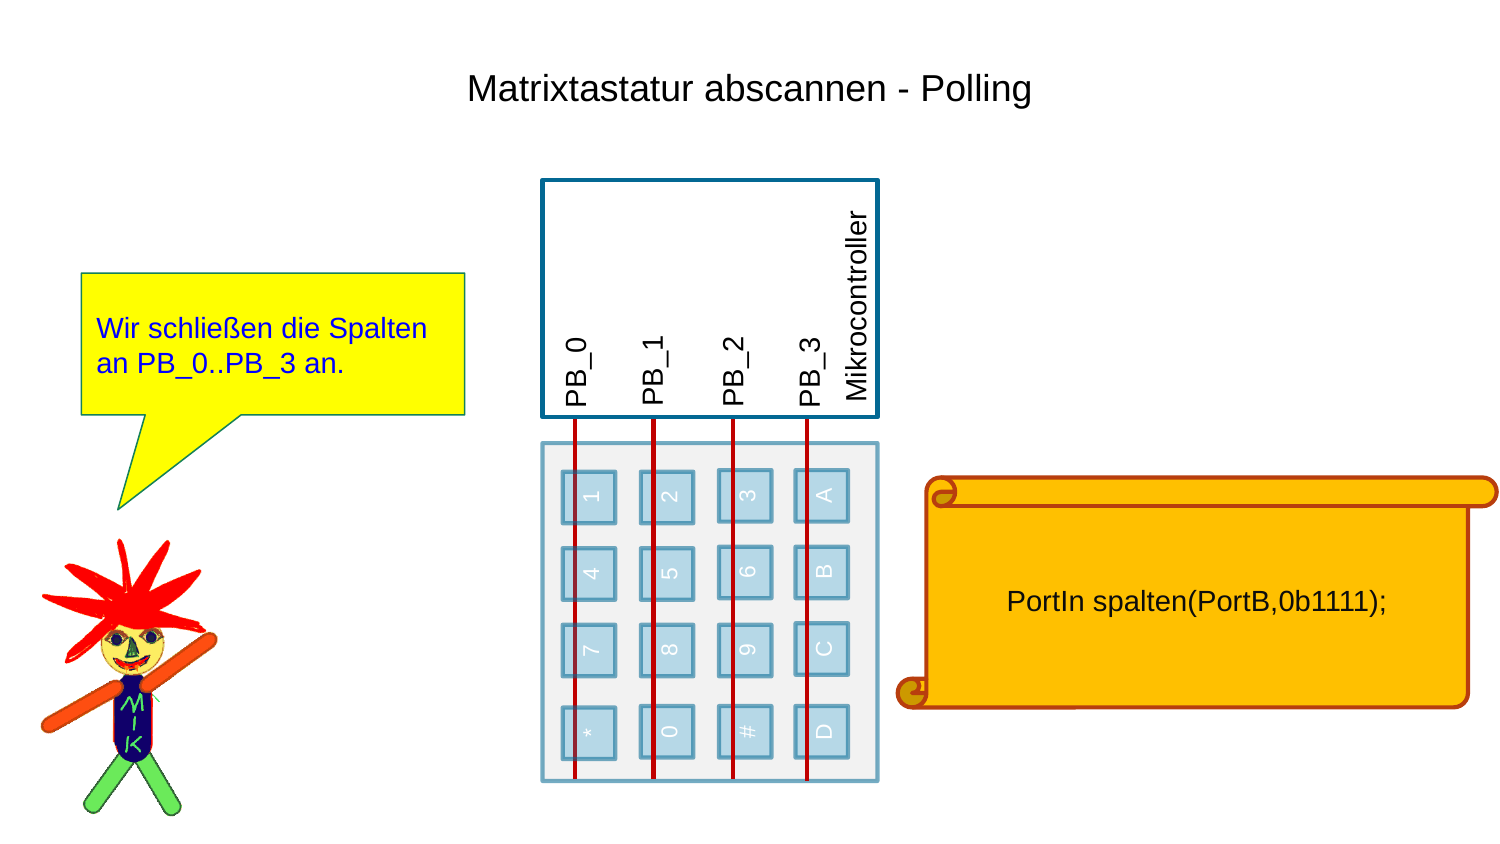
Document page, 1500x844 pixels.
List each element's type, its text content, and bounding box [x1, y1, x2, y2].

text_box Wir schließen die Spalten an PB_0..PB_3 an. [81, 273, 465, 510]
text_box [410, 311, 1013, 650]
picture [22, 530, 230, 823]
text_box PortIn spalten(PortB,0b1111); [895, 475, 1499, 710]
title Matrixtastatur abscannen - Polling [50, 55, 1449, 125]
